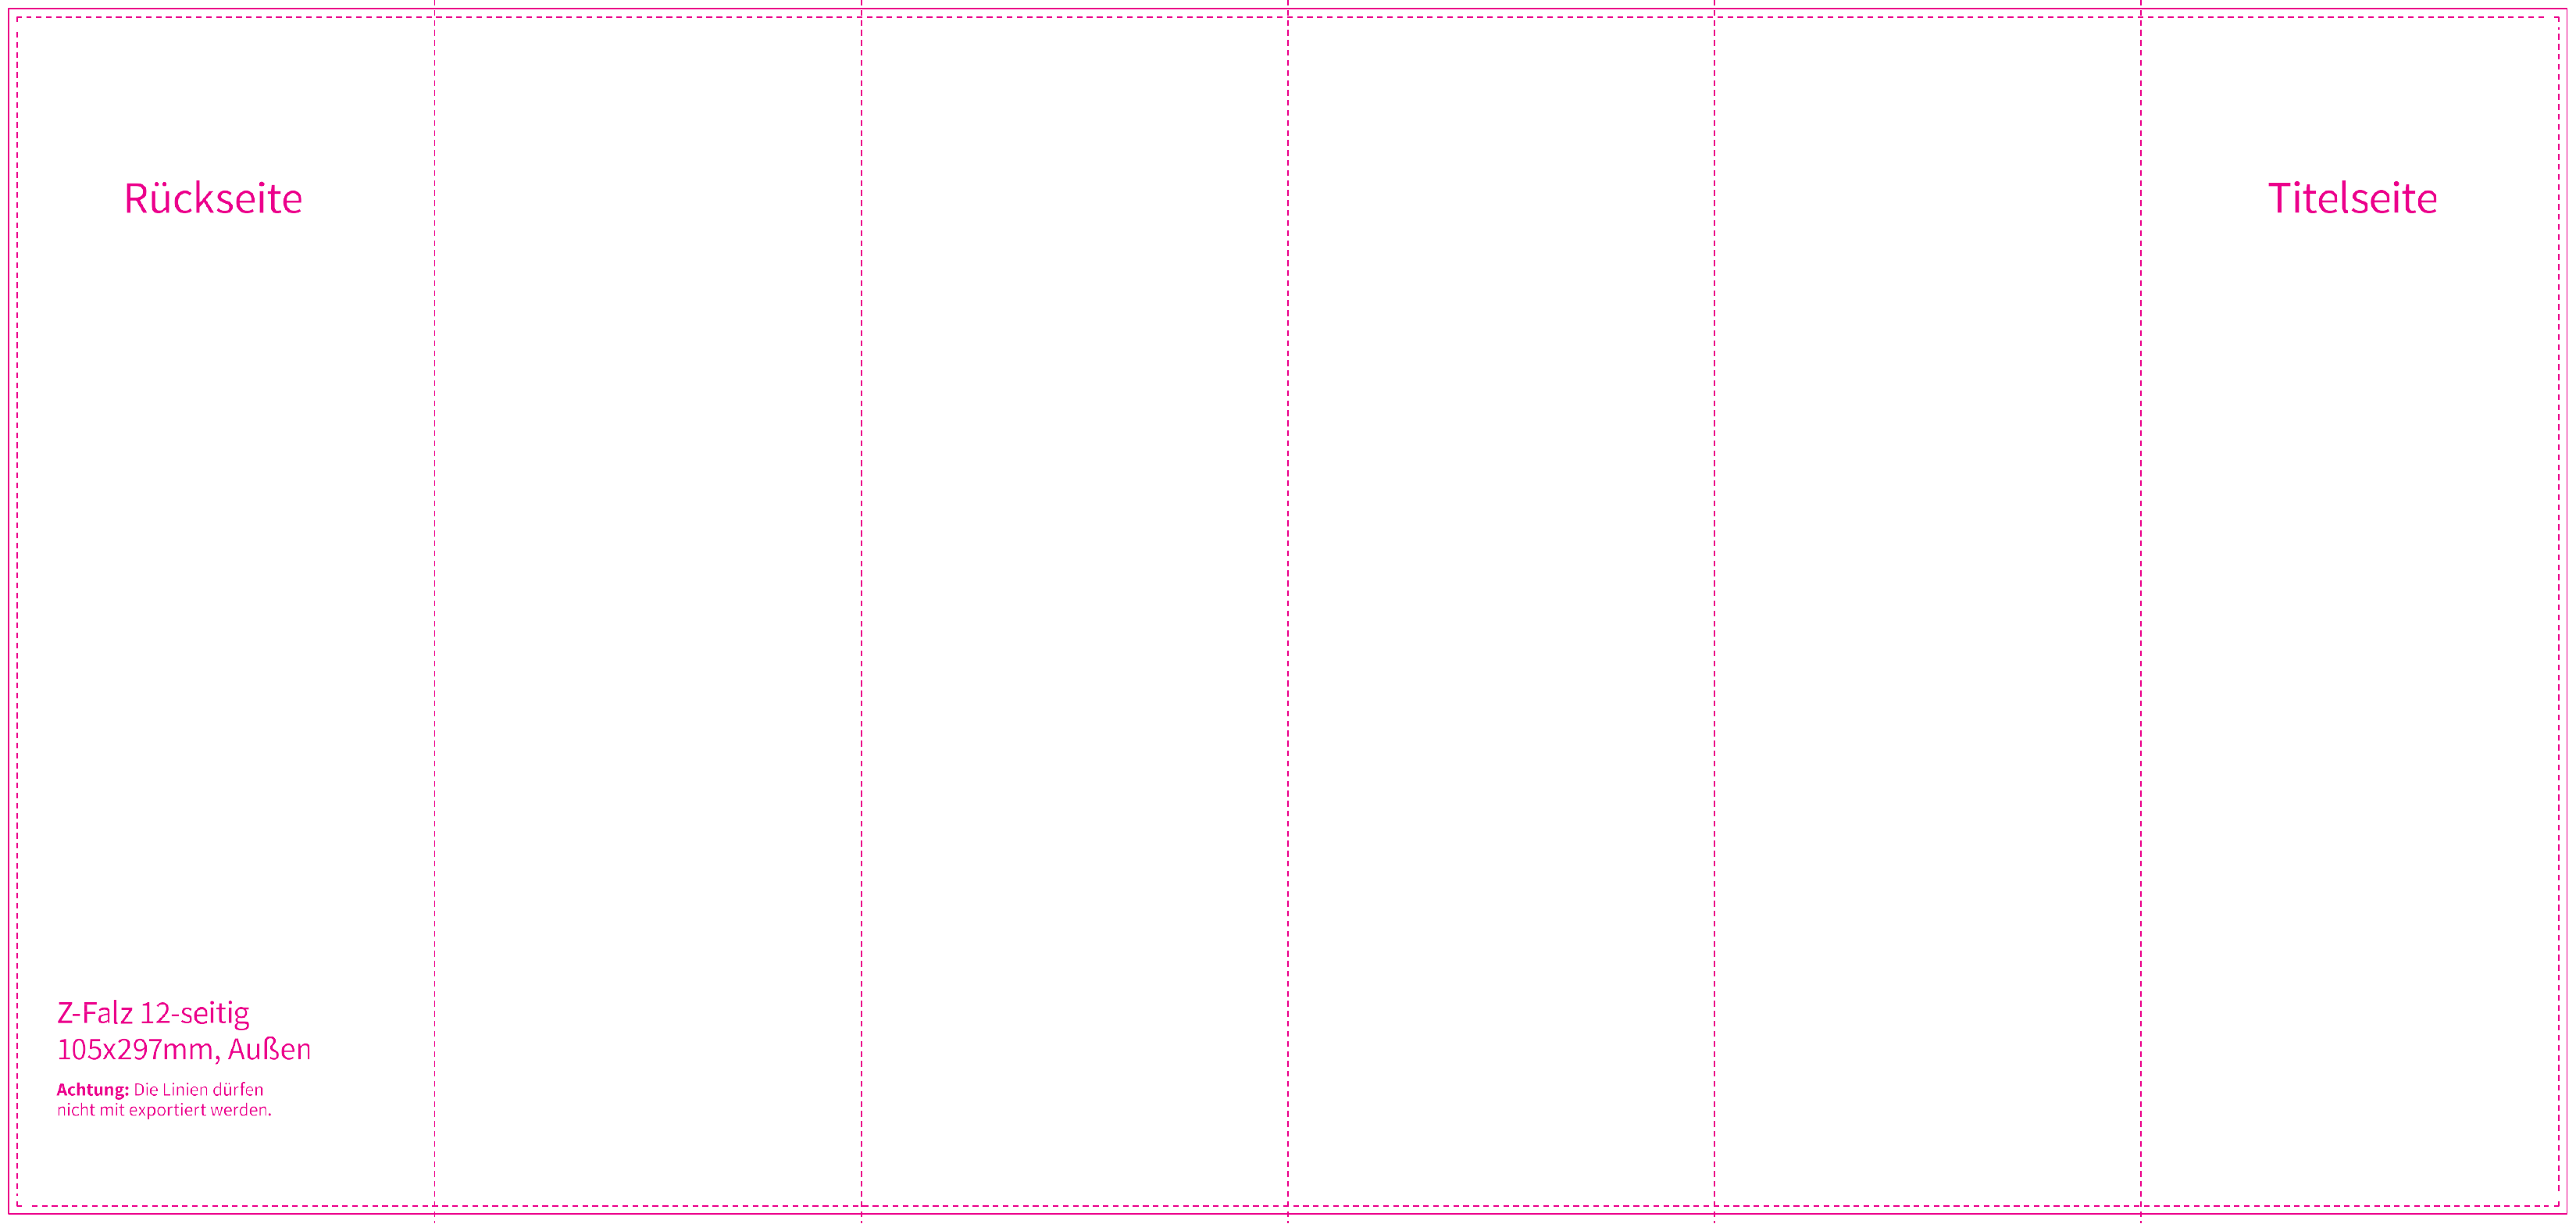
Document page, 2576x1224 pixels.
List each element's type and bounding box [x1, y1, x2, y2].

text_box [8, 0, 2568, 1223]
